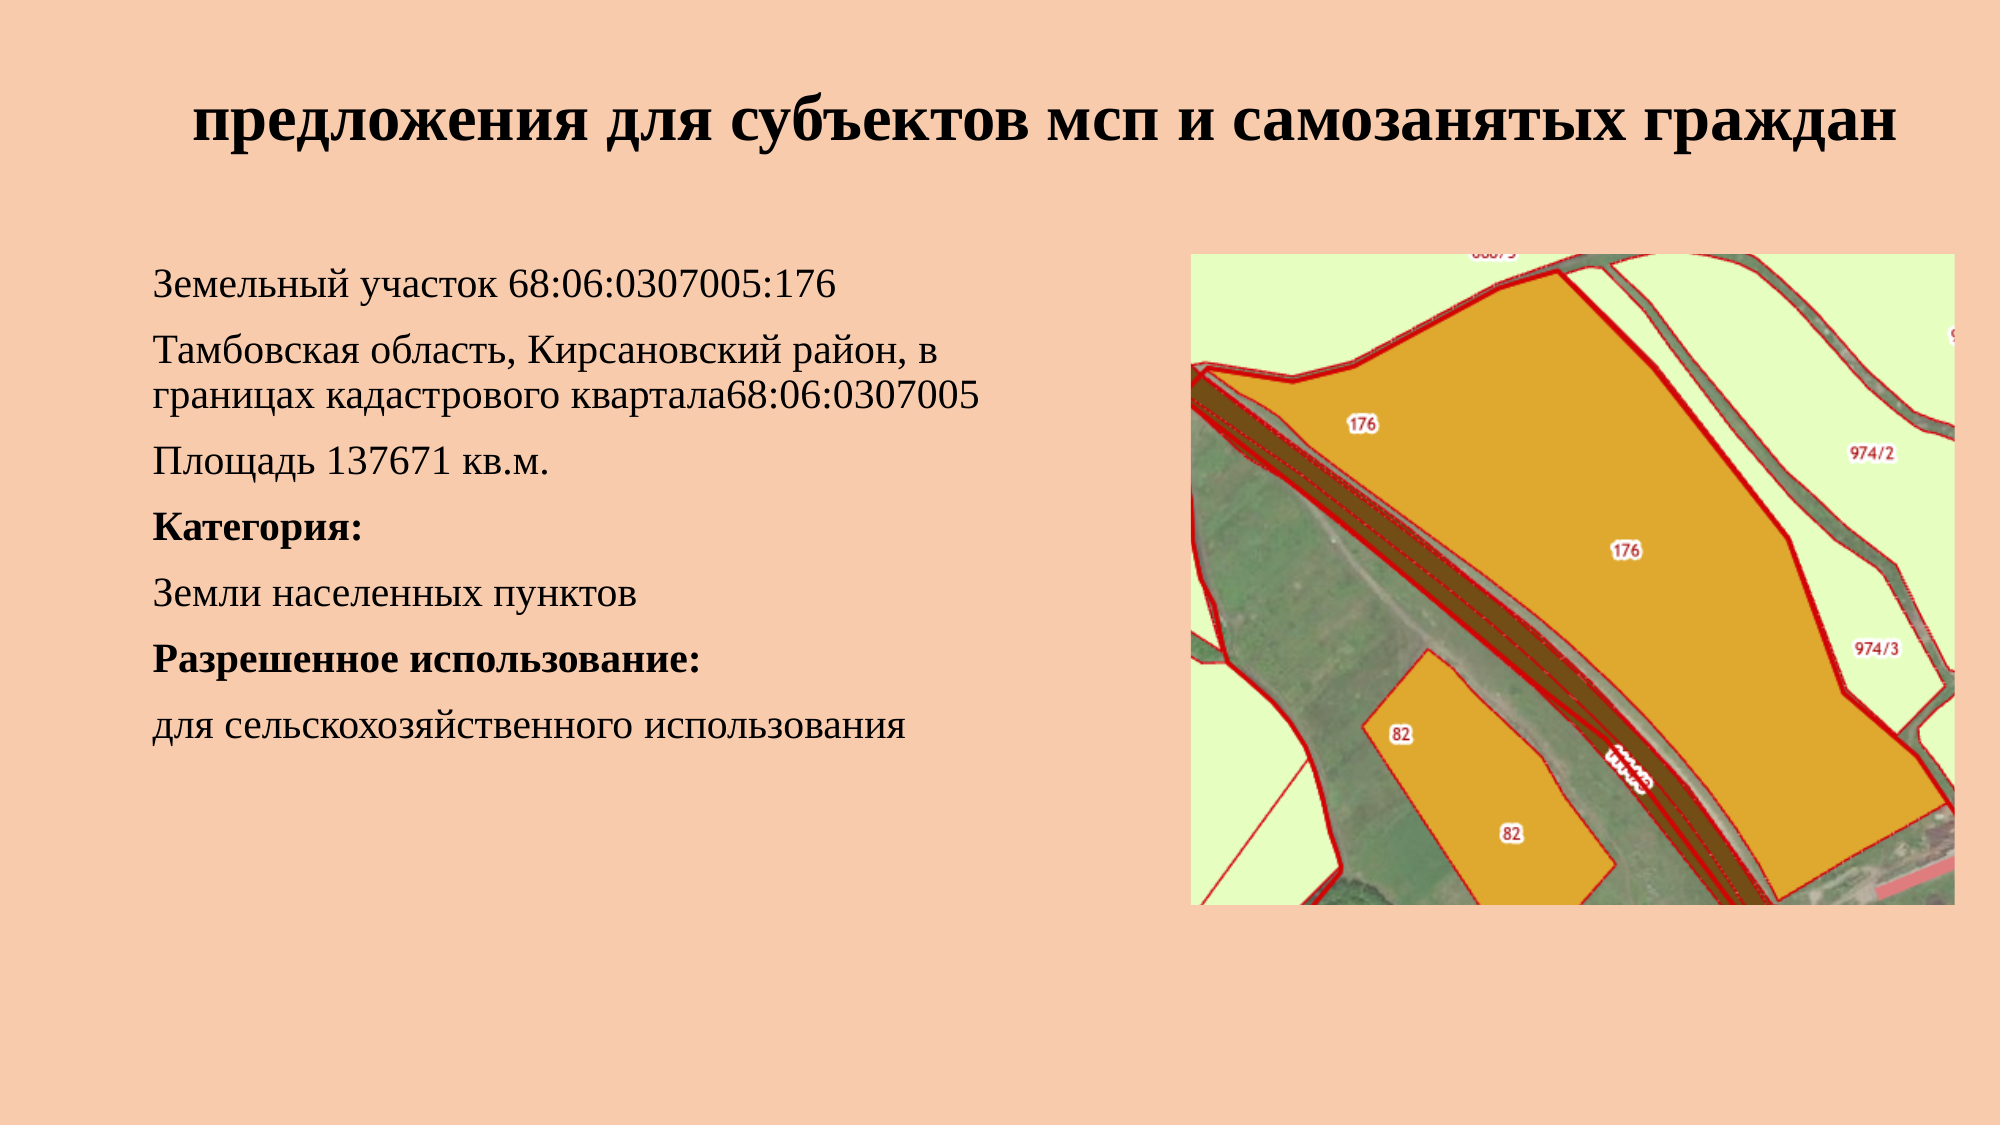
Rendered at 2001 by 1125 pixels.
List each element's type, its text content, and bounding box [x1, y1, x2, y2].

title предложения для субъектов мсп и самозанятых граждан [137, 75, 1955, 163]
list Земельный участок 68:06:0307005:176 Тамбовская область, Кирсановский район, в границах кадастрового квартала68:06:0307005 Площадь 137671 кв.м. Категория: Земли населенных пунктов Разрешенное использование: для сельскохозяйственного использования [137, 254, 1060, 871]
picture [1190, 254, 1955, 905]
